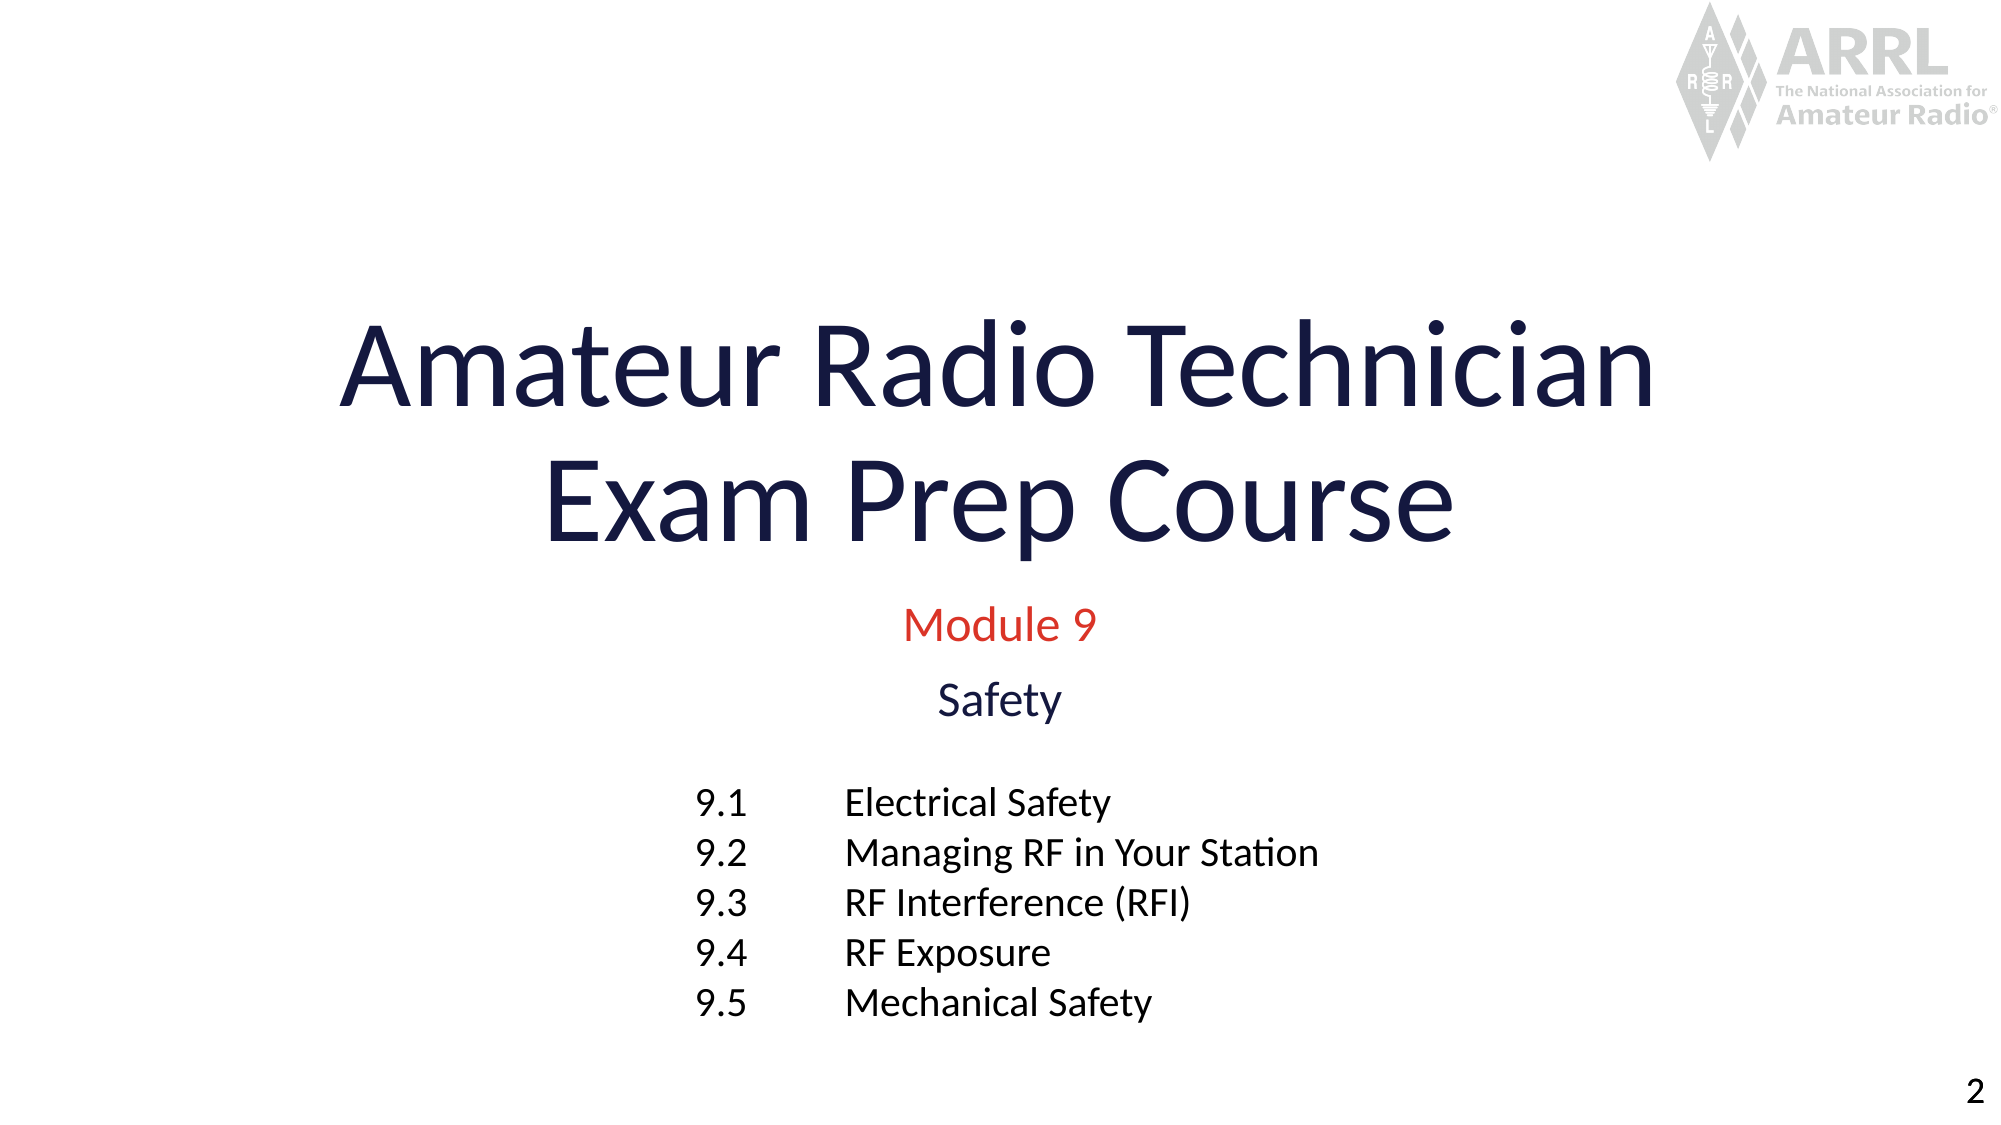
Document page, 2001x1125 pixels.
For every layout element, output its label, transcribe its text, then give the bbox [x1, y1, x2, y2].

picture [1674, 0, 2000, 164]
title Amateur Radio Technician Exam Prep Course [249, 184, 1750, 576]
text_box 9.1 Electrical Safety 9.2 Managing RF in Your Station 9.3 RF Interference (RFI) 9.4 RF Exposure 9.5 Mechanical Safety [679, 767, 1710, 1033]
subtitle Module 9 Safety [249, 590, 1750, 753]
